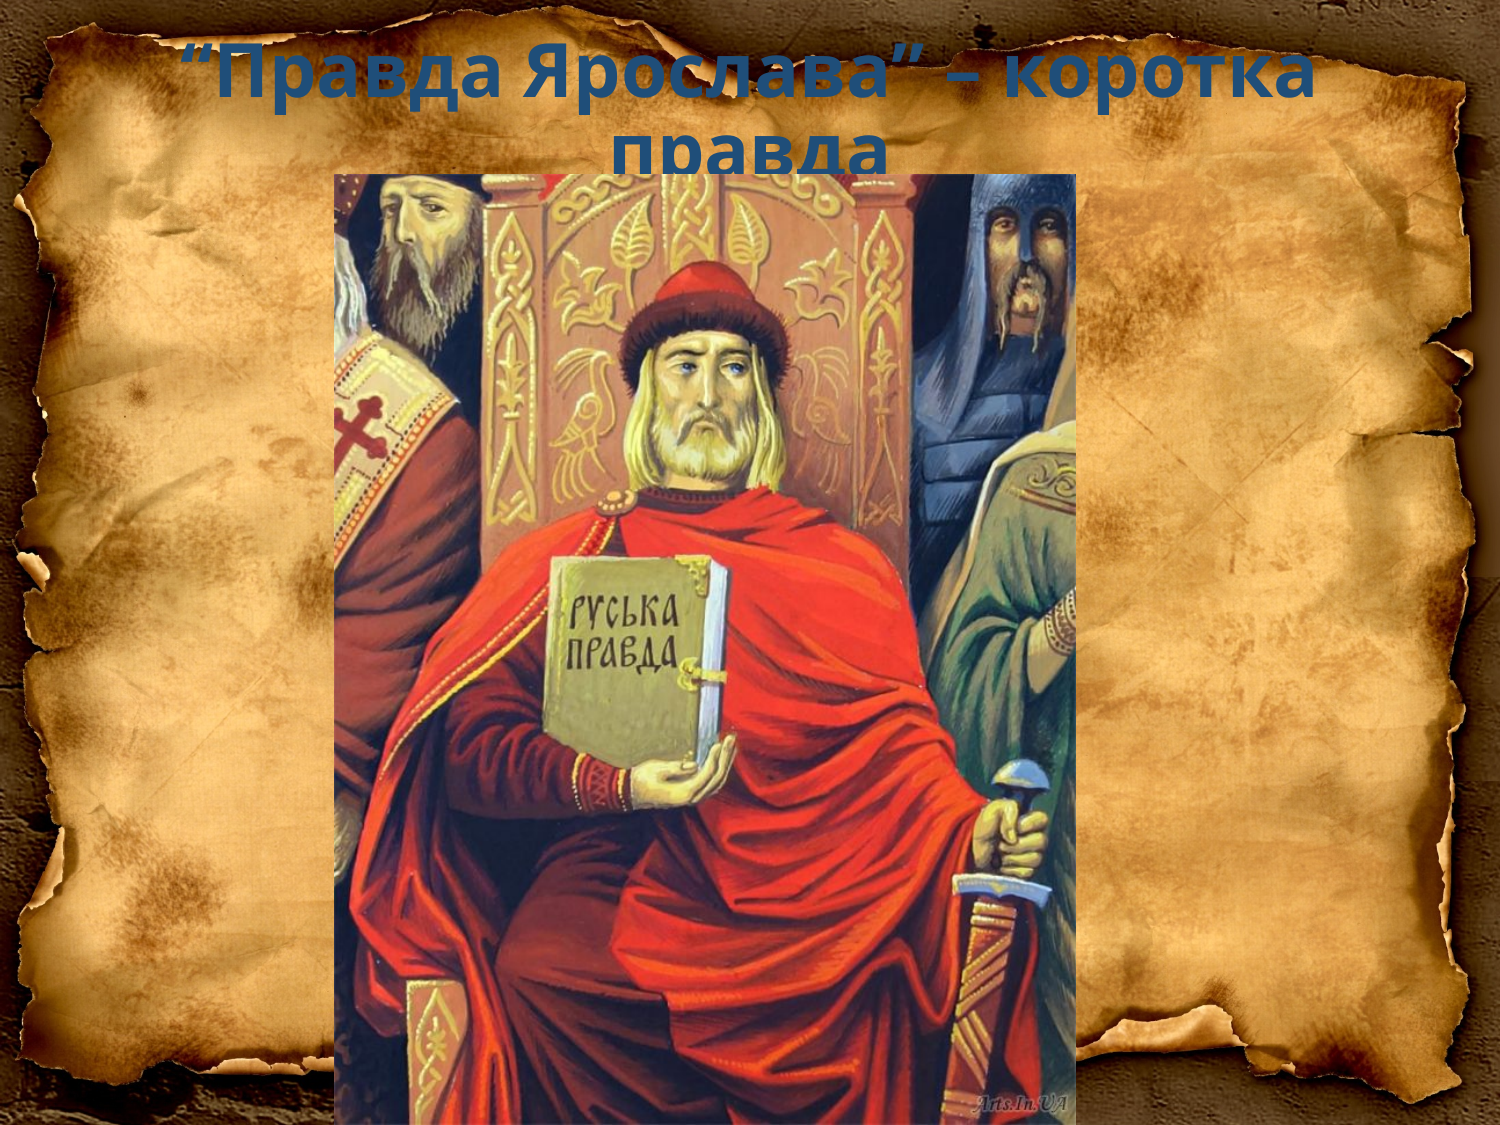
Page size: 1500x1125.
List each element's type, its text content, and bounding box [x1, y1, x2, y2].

picture [0, 0, 1500, 1125]
title “Правда Ярослава” – коротка правда [18, 29, 1482, 197]
